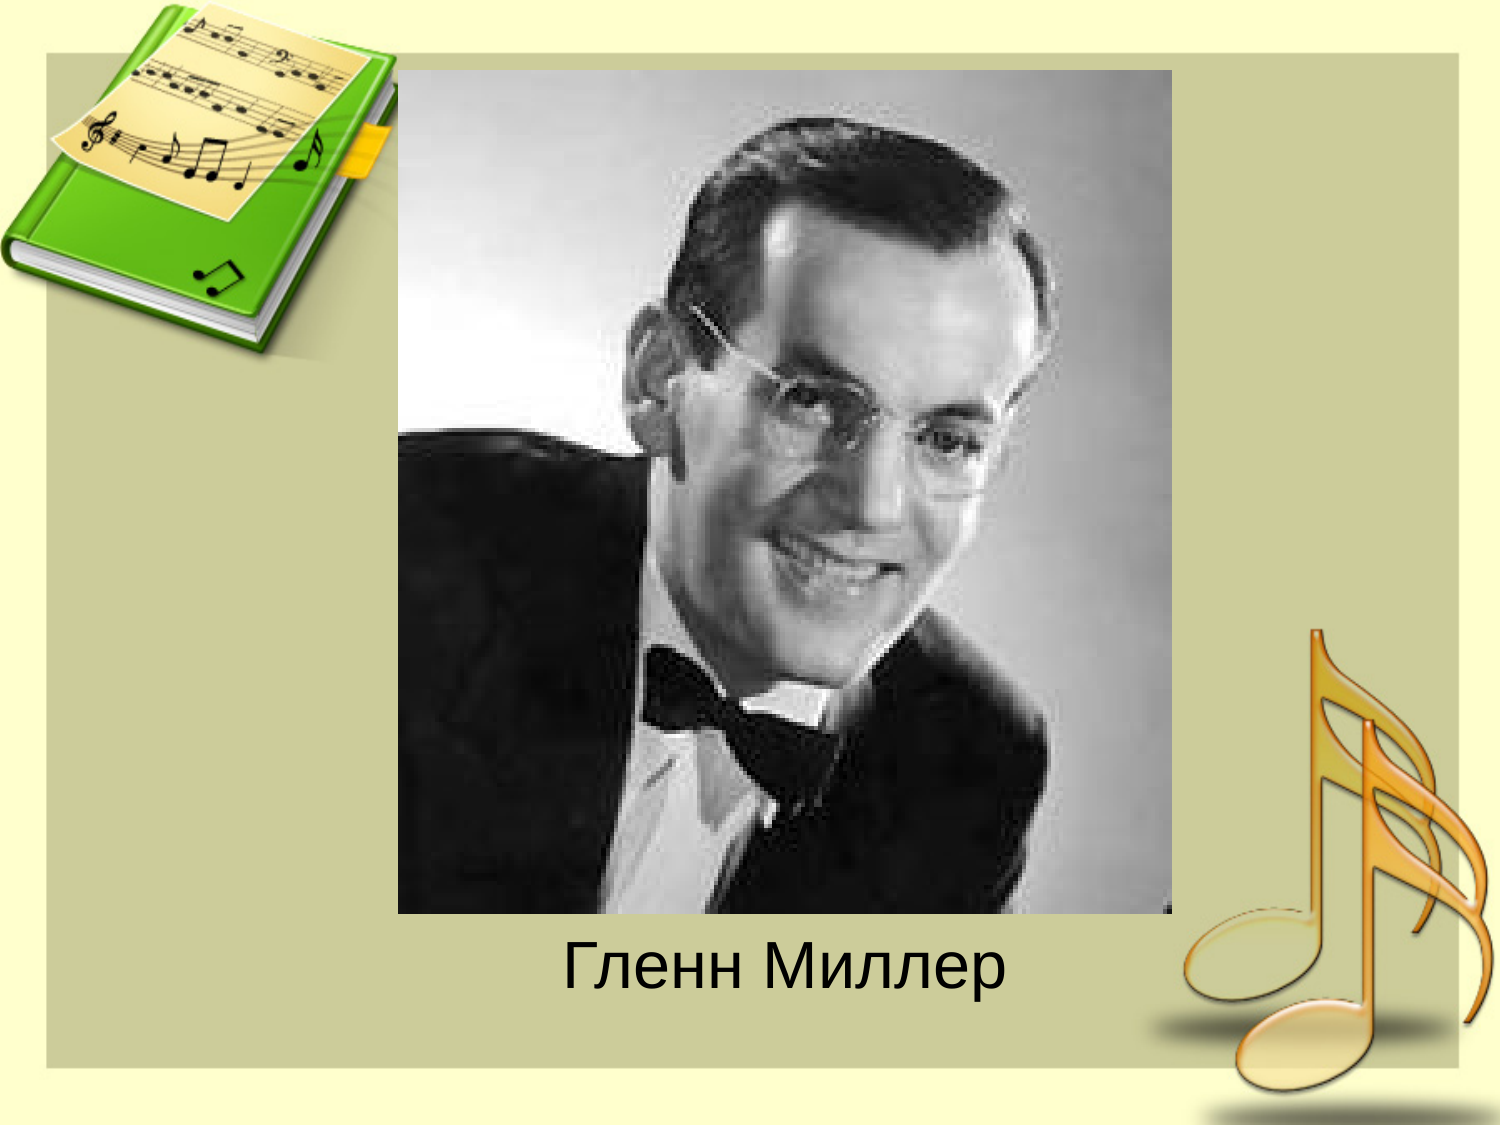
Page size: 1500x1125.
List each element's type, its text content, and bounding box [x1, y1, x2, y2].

subtitle Гленн Миллер [398, 922, 1173, 1079]
picture [0, 0, 1500, 1125]
